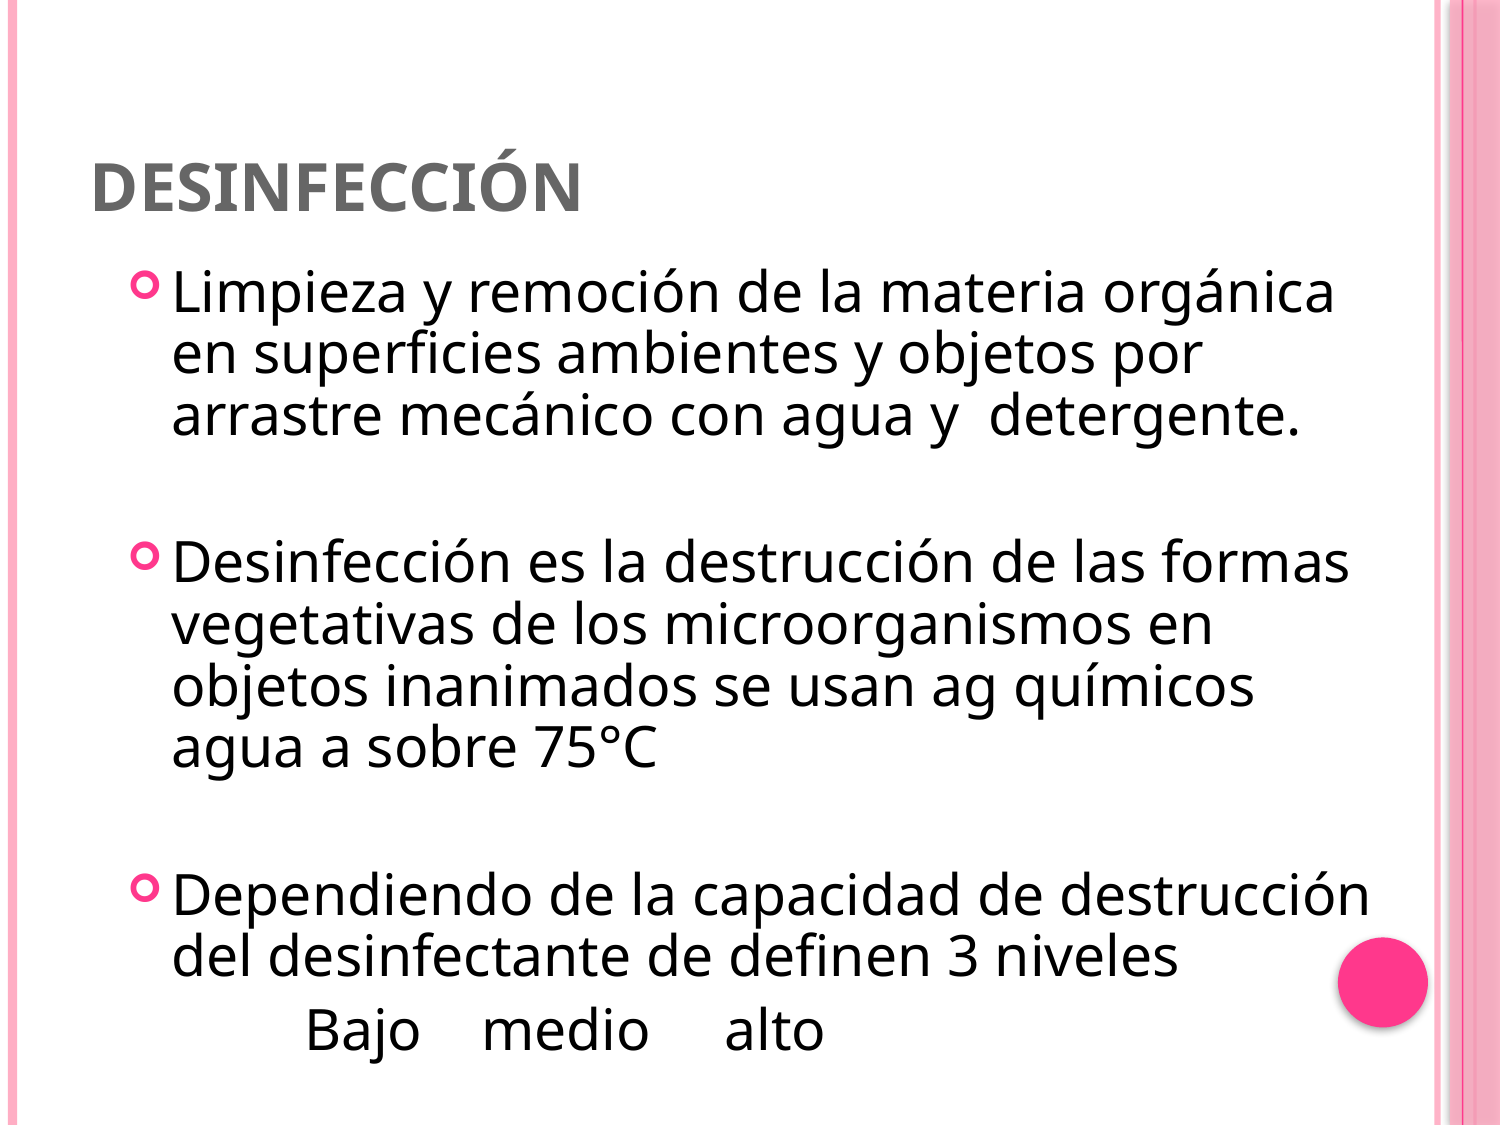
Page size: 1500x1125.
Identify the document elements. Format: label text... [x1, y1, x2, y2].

title Desinfección [75, 45, 1300, 233]
list Limpieza y remoción de la materia orgánica en superficies ambientes y objetos por arrastre mecánico con agua y detergente. Desinfección es la destrucción de las formas vegetativas de los microorganismos en objetos inanimados se usan ag químicos agua a sobre 75°C Dependiendo de la capacidad de destrucción del desinfectante de definen 3 niveles Bajo medio alto [112, 255, 1388, 1083]
